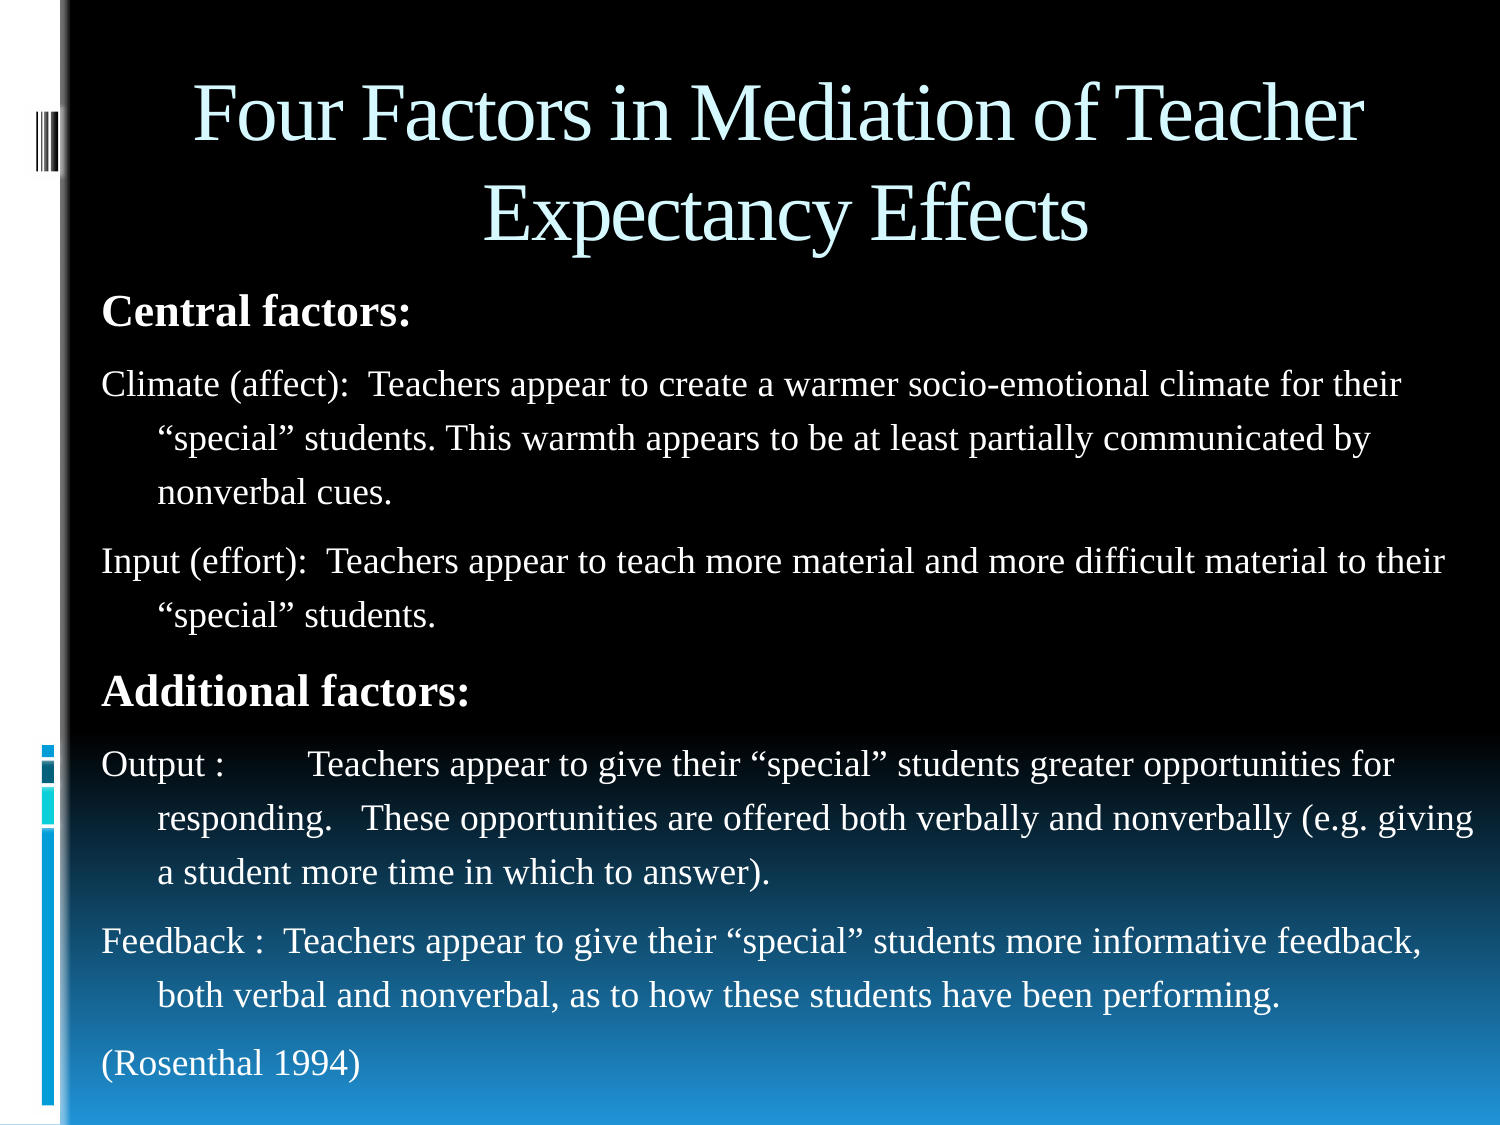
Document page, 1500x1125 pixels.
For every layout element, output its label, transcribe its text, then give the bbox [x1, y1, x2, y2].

list Central factors: Climate (affect): Teachers appear to create a warmer socio-emotional climate for their “special” students. This warmth appears to be at least partially communicated by nonverbal cues. Input (effort): Teachers appear to teach more material and more difficult material to their “special” students. Additional factors: Output : Teachers appear to give their “special” students greater opportunities for responding. These opportunities are offered both verbally and nonverbally (e.g. giving a student more time in which to answer). Feedback : Teachers appear to give their “special” students more informative feedback, both verbal and nonverbal, as to how these students have been performing. (Rosenthal 1994) [75, 262, 1500, 1095]
title Four Factors in Mediation of Teacher Expectancy Effects [99, 50, 1475, 250]
